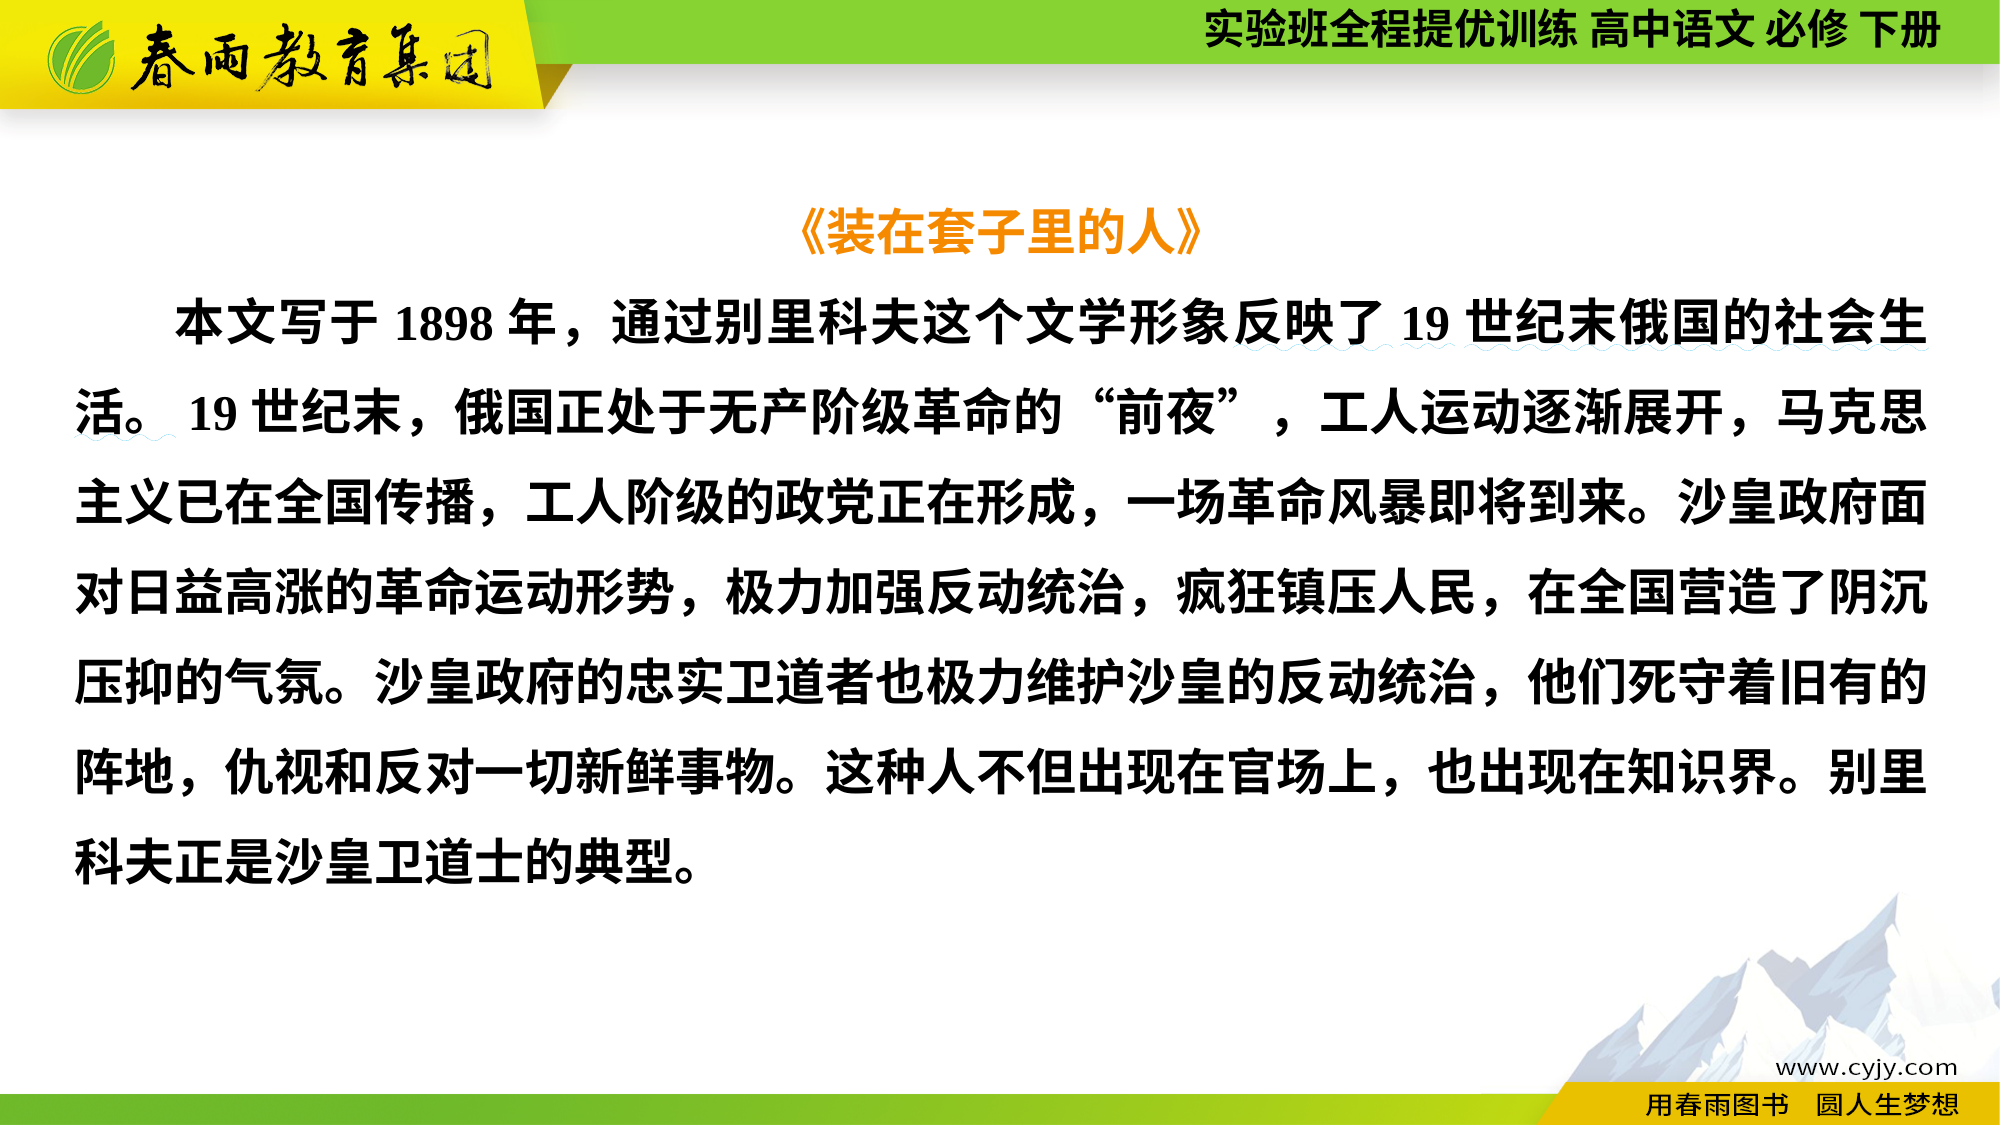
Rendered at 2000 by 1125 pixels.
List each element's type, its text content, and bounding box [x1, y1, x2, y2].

list 《装在套子里的人》 本文写于1898年，通过别里科夫这个文学形象反映了19世纪末俄国的社会生活。19世纪末，俄国正处于无产阶级革命的“前夜”，工人运动逐渐展开，马克思主义已在全国传播，工人阶级的政党正在形成，一场革命风暴即将到来。沙皇政府面对日益高涨的革命运动形势，极力加强反动统治，疯狂镇压人民，在全国营造了阴沉压抑的气氛。沙皇政府的忠实卫道者也极力维护沙皇的反动统治，他们死守着旧有的阵地，仇视和反对一切新鲜事物。这种人不但出现在官场上，也出现在知识界。别里科夫正是沙皇卫道士的典型。 [59, 162, 1944, 906]
picture [0, 0, 2000, 1125]
